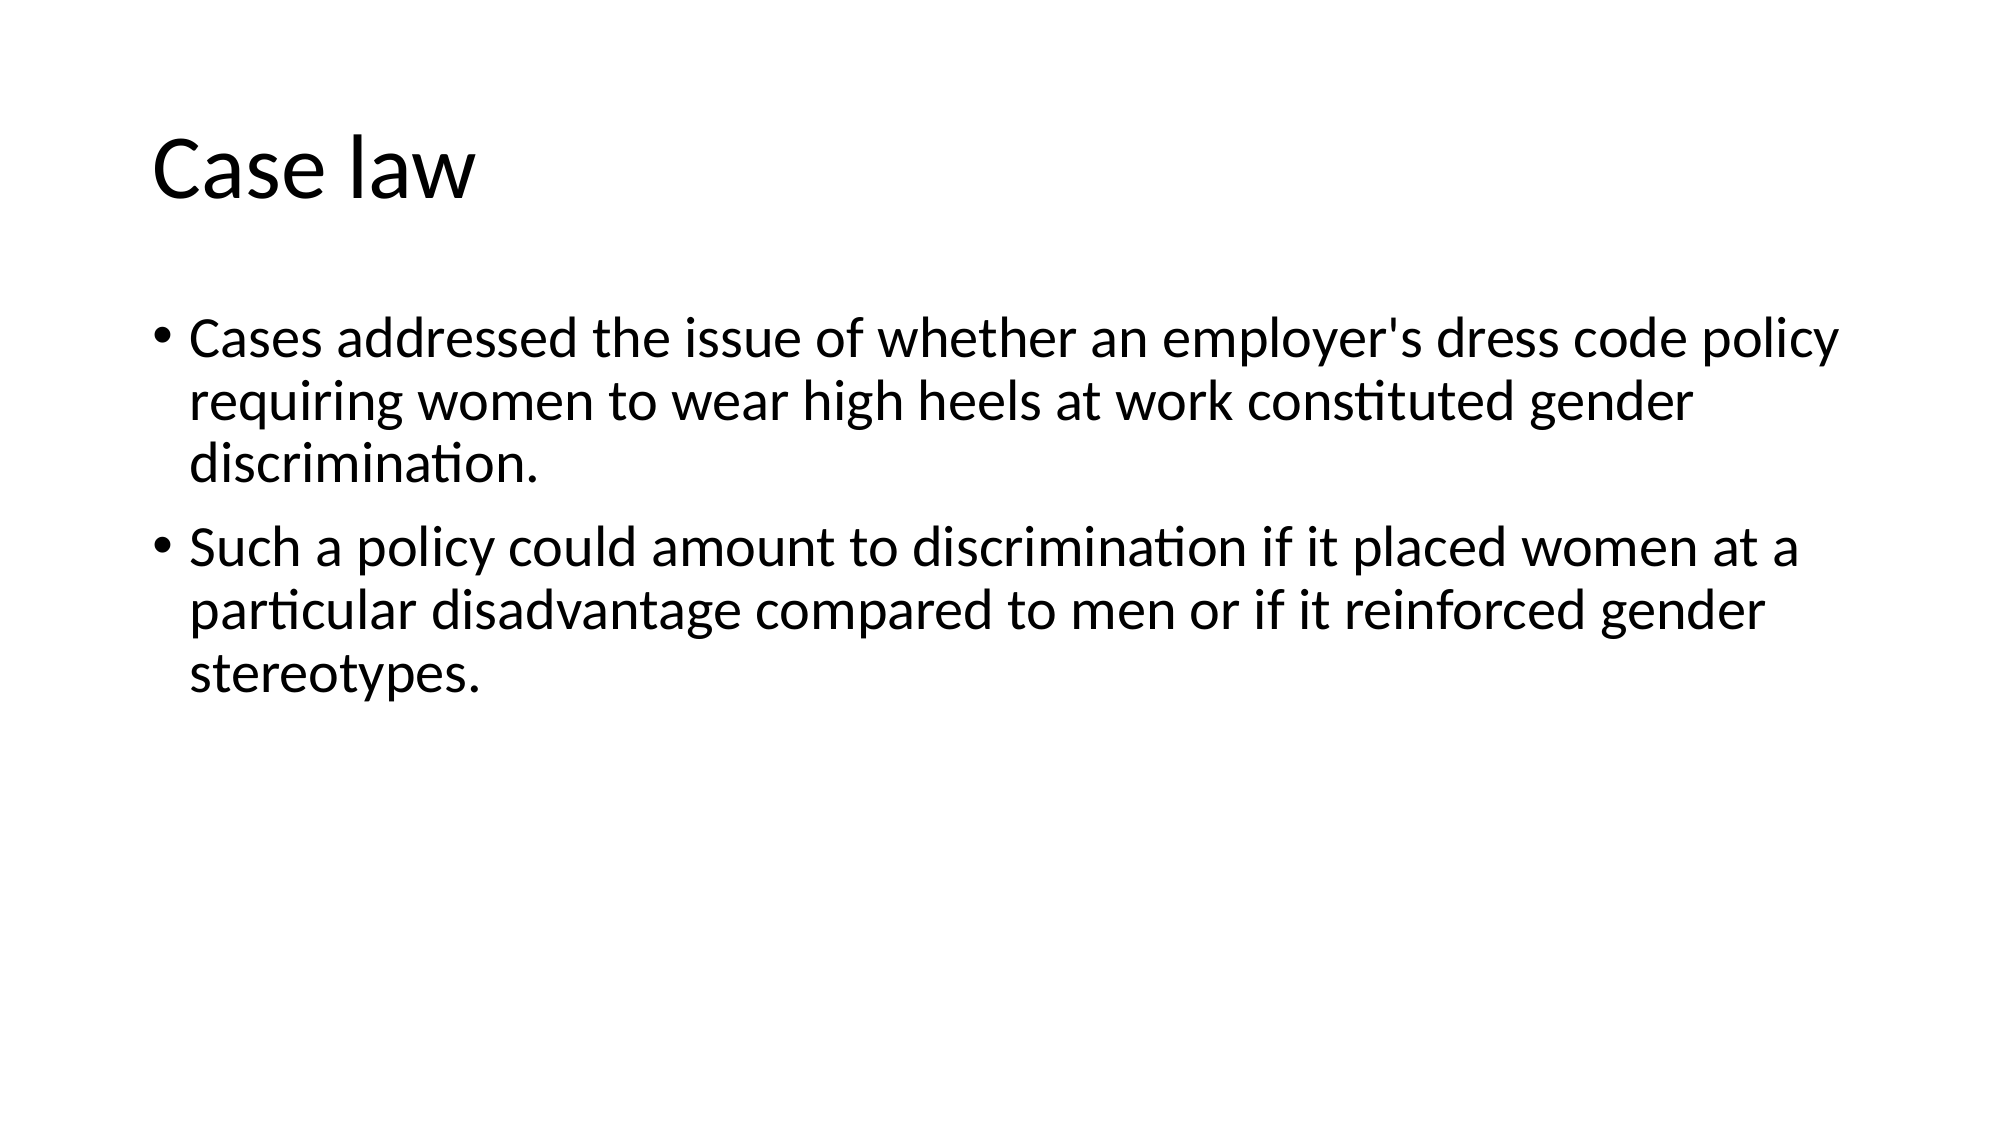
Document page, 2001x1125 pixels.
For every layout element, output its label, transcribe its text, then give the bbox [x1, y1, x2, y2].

title Case law [137, 59, 1863, 278]
list Cases addressed the issue of whether an employer's dress code policy requiring women to wear high heels at work constituted gender discrimination. Such a policy could amount to discrimination if it placed women at a particular disadvantage compared to men or if it reinforced gender stereotypes. [137, 299, 1863, 1014]
